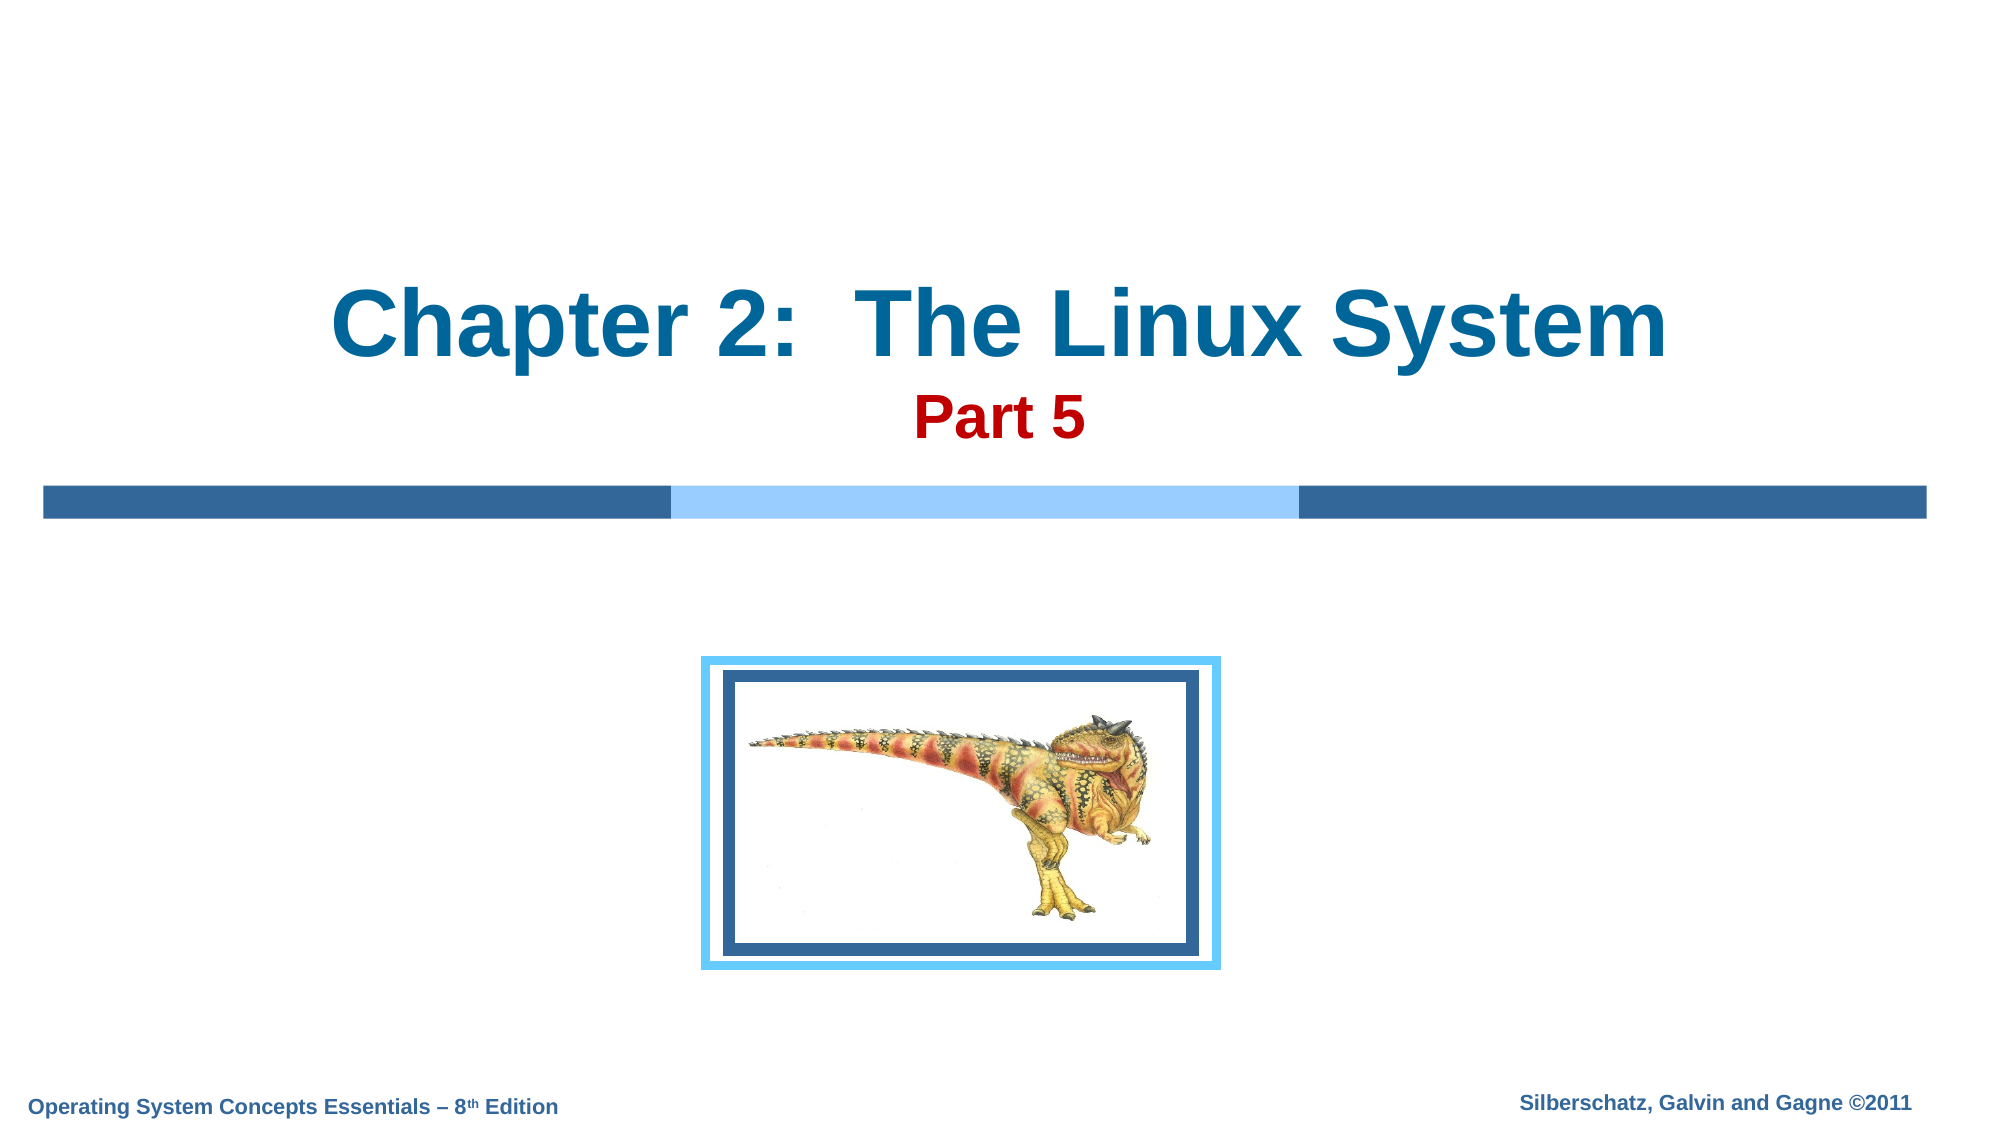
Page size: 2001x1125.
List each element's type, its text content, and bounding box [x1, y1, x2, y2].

title Chapter 2: The Linux System Part 5 [282, 112, 1718, 462]
picture [735, 682, 1186, 943]
